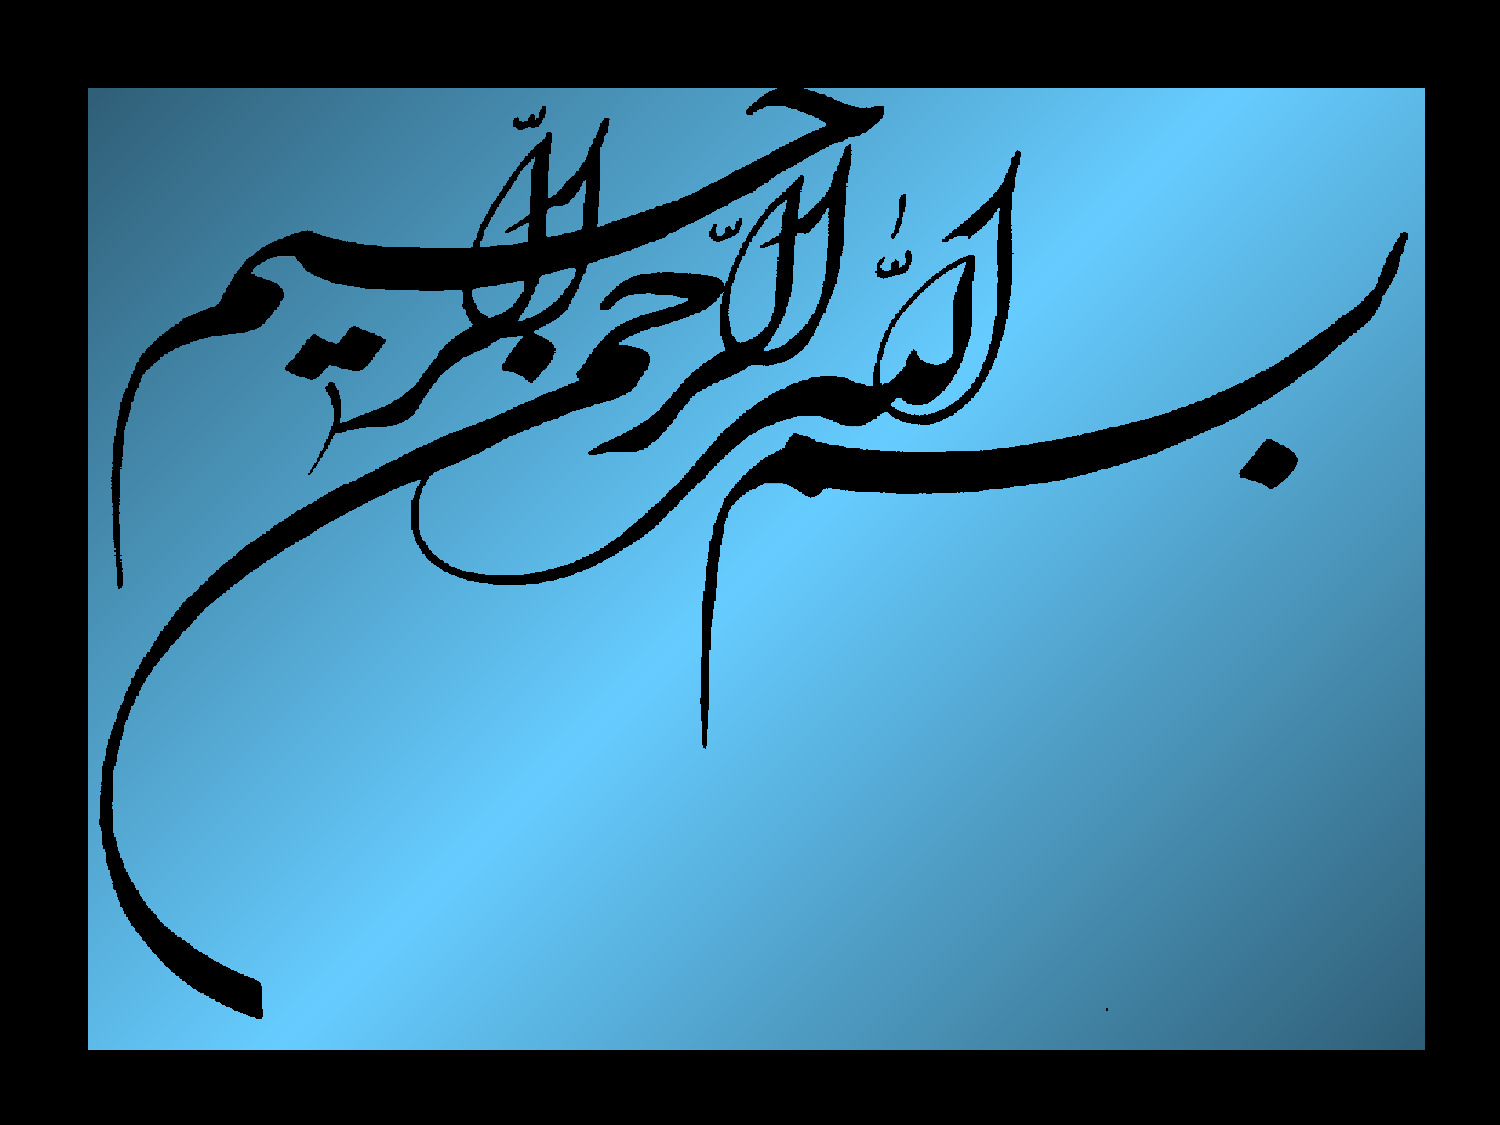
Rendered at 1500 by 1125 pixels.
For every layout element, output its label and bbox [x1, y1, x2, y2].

picture [87, 87, 1426, 1051]
